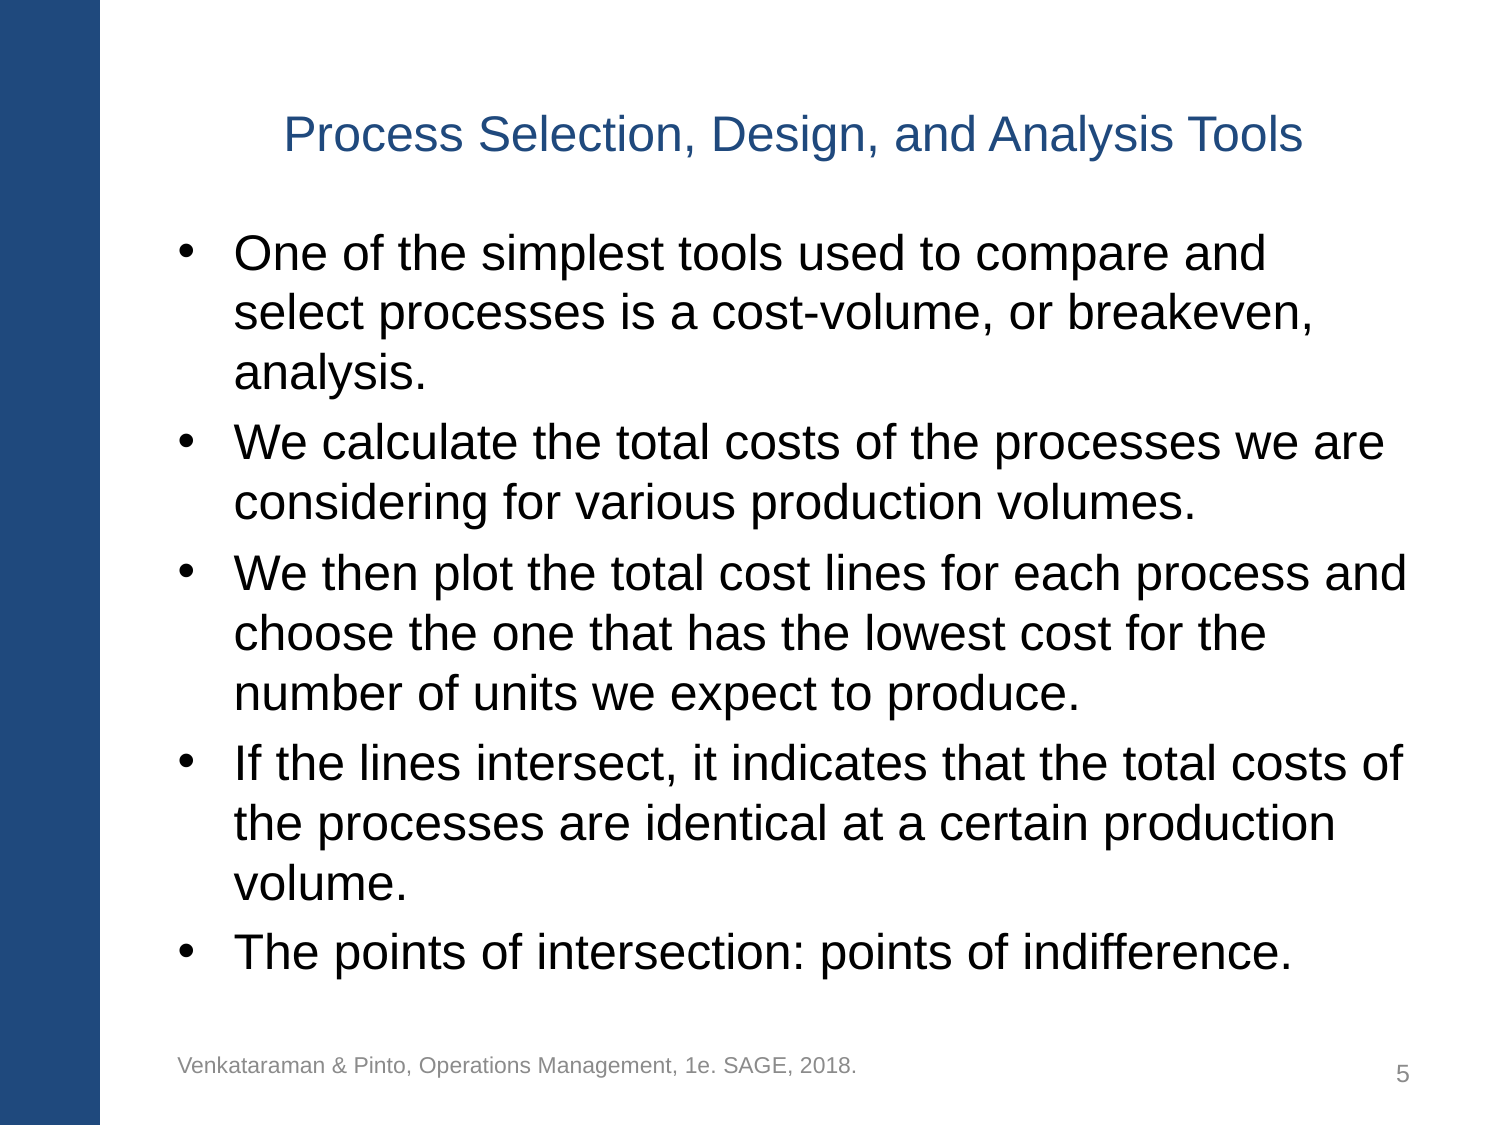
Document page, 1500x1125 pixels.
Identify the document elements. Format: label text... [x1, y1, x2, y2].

list One of the simplest tools used to compare and select processes is a cost-volume, or breakeven, analysis. We calculate the total costs of the processes we are considering for various production volumes. We then plot the total cost lines for each process and choose the one that has the lowest cost for the number of units we expect to produce. If the lines intersect, it indicates that the total costs of the processes are identical at a certain production volume. The points of intersection: points of indifference. [162, 212, 1425, 1013]
slide_number 5 [1350, 1042, 1425, 1103]
footer Venkataraman & Pinto, Operations Management, 1e. SAGE, 2018. [162, 1042, 1313, 1103]
title Process Selection, Design, and Analysis Tools [162, 37, 1425, 212]
